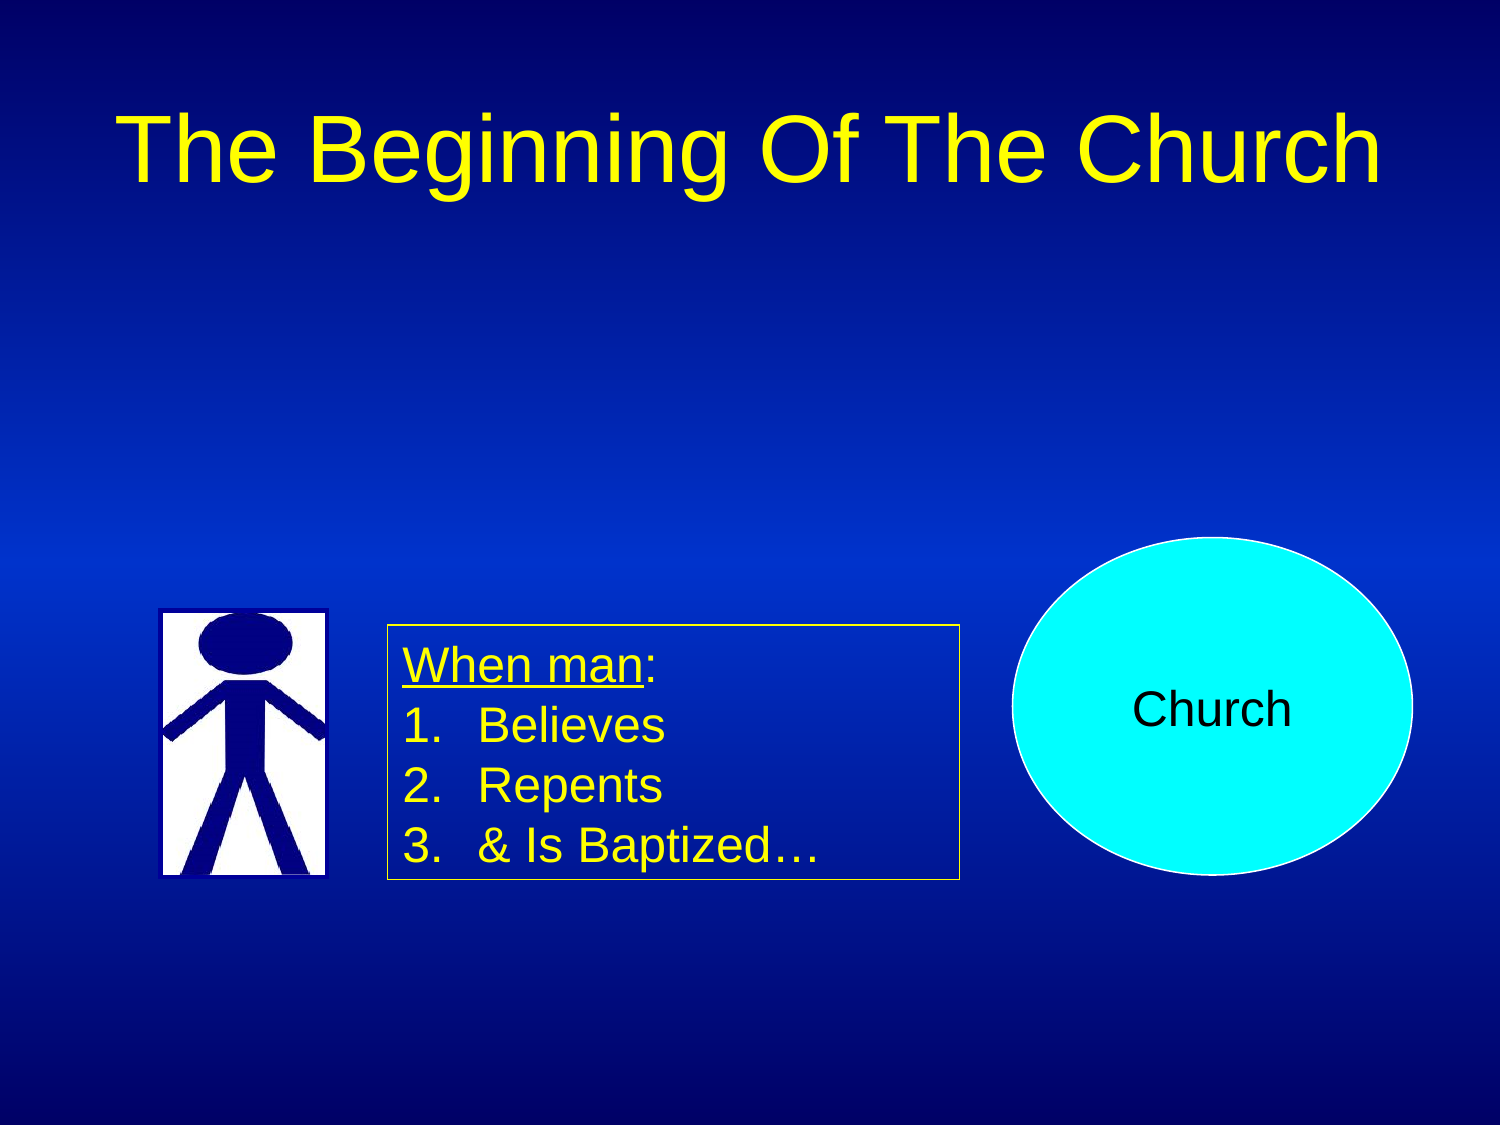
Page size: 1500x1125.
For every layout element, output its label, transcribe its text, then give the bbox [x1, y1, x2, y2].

title The Beginning Of The Church [37, 50, 1463, 238]
text_box Church [1012, 537, 1413, 876]
text_box When man: Believes Repents & Is Baptized… [387, 624, 960, 880]
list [162, 612, 326, 876]
